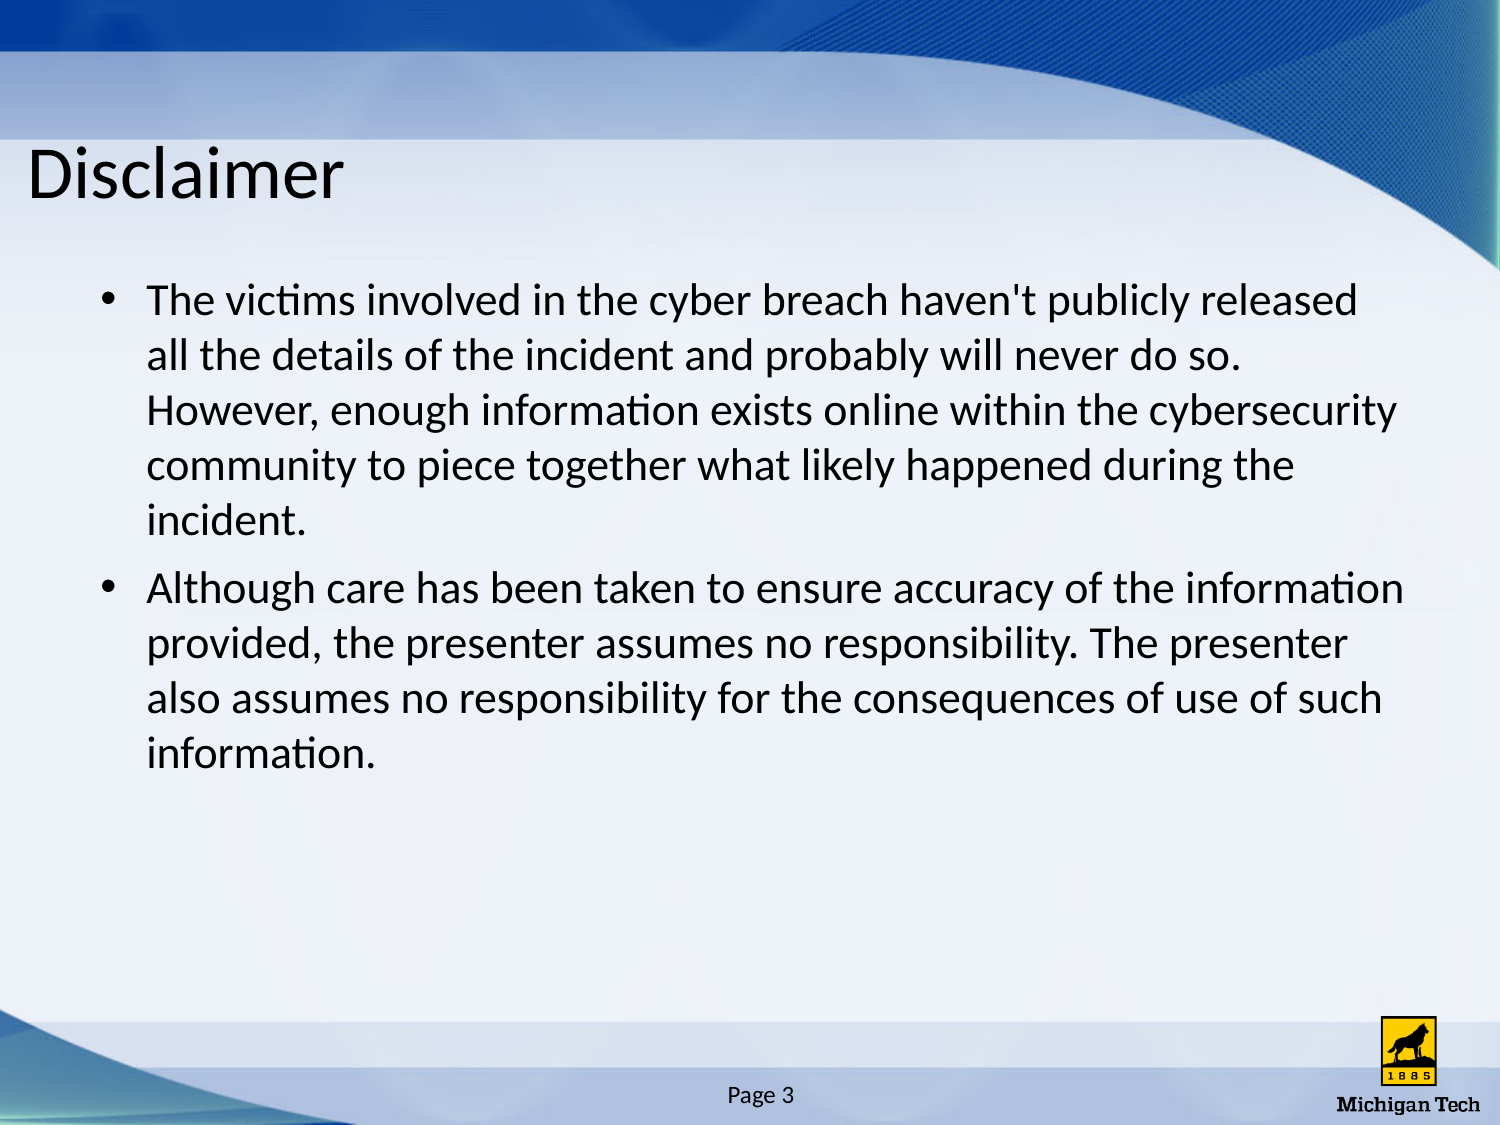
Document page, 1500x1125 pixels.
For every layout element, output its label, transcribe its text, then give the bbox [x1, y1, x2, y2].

list The victims involved in the cyber breach haven't publicly released all the details of the incident and probably will never do so. However, enough information exists online within the cybersecurity community to piece together what likely happened during the incident. Although care has been taken to ensure accuracy of the information provided, the presenter assumes no responsibility. The presenter also assumes no responsibility for the consequences of use of such information. [75, 262, 1425, 1063]
title Disclaimer [12, 75, 1263, 263]
picture [0, 0, 1500, 1125]
